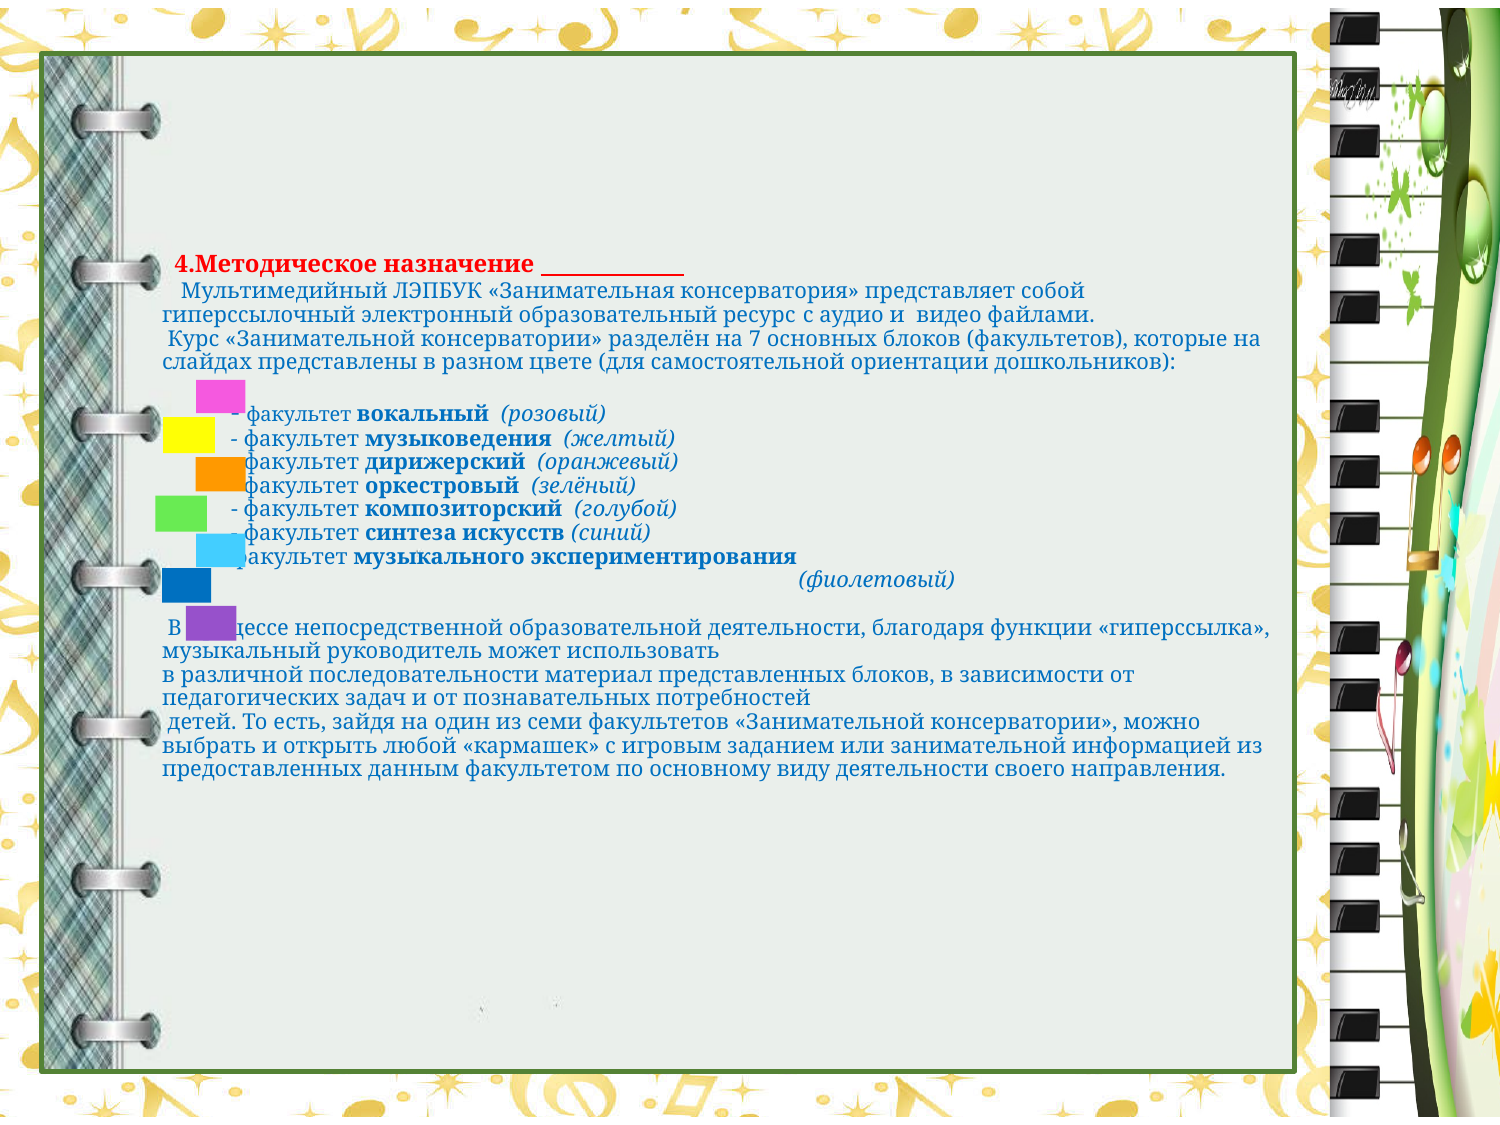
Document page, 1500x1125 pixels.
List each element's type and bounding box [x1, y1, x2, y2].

list [0, 8, 1329, 1117]
picture [43, 55, 1293, 1069]
text_box [155, 379, 246, 641]
picture [1329, 8, 1500, 1117]
